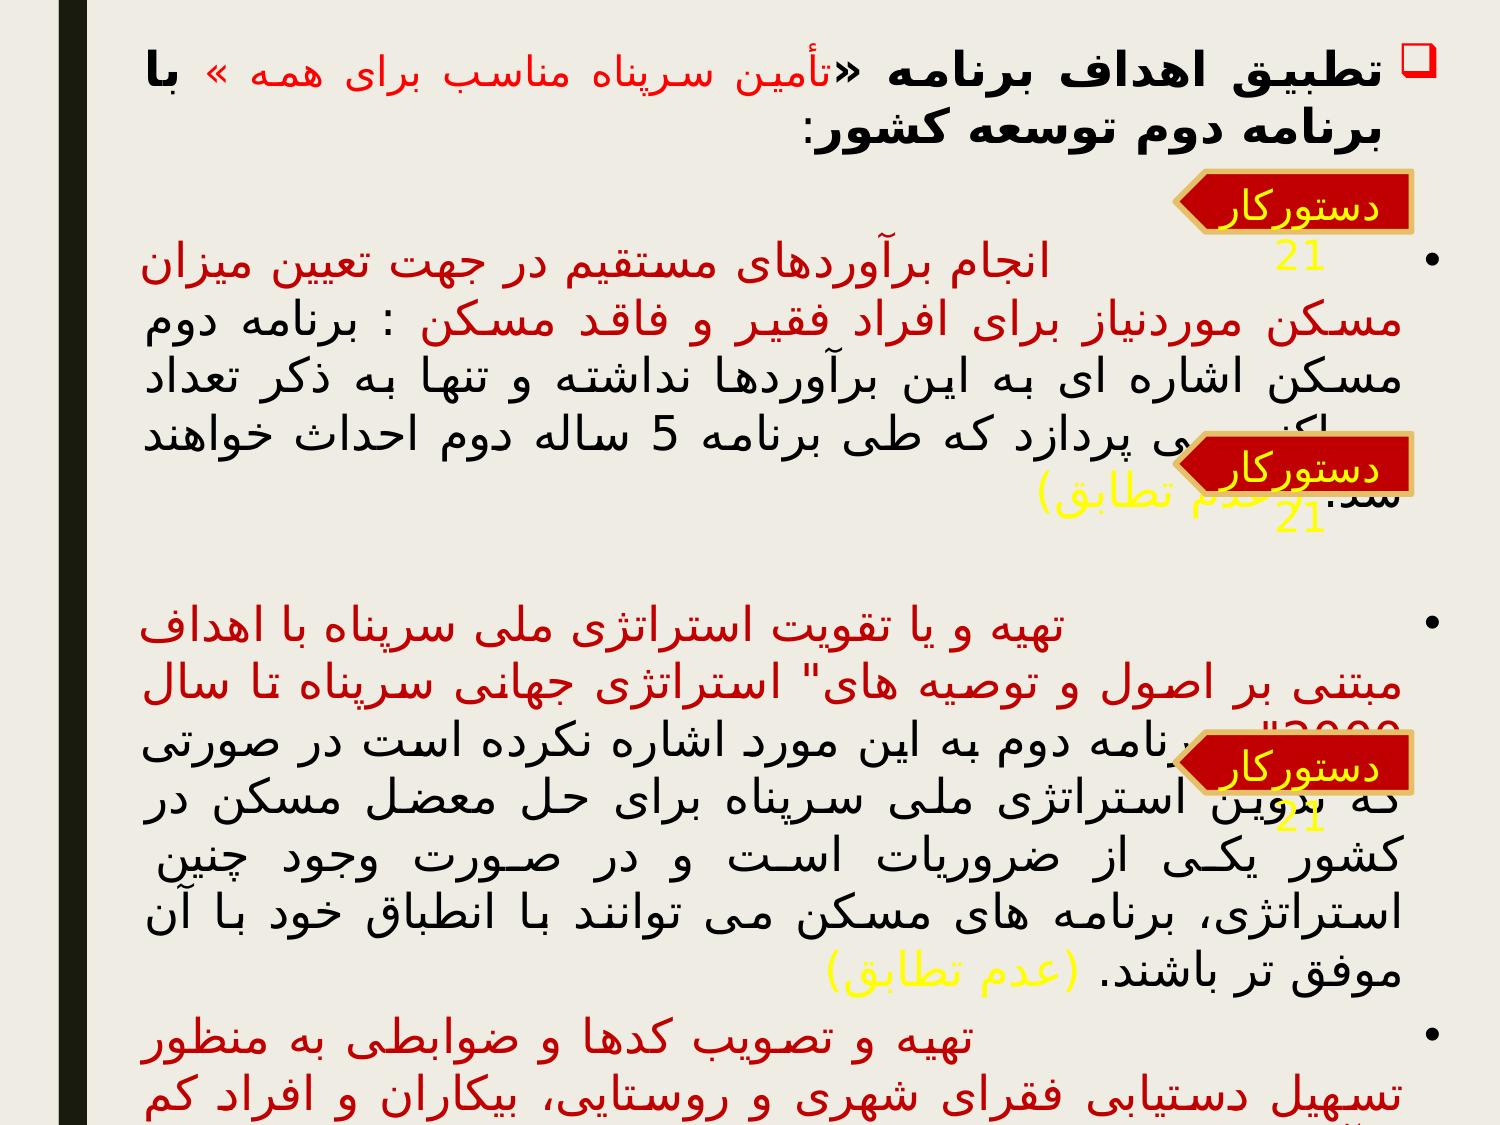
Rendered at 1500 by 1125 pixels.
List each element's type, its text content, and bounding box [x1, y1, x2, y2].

text_box دستورکار 21 [1172, 430, 1415, 497]
text_box تطبیق اهداف برنامه «تأمین سرپناه مناسب برای همه » با برنامه دوم توسعه کشور: انجام برآوردهای مستقیم در جهت تعیین میزان مسکن موردنیاز برای افراد فقیر و فاقد مسکن : برنامه دوم مسکن اشاره ای به این برآوردها نداشته و تنها به ذکر تعداد مساکنی می پردازد که طی برنامه 5 ساله دوم احداث خواهند شد. ( عدم تطابق) تهیه و یا تقویت استراتژی ملی سرپناه با اهداف مبتنی بر اصول و توصیه های" استراتژی جهانی سرپناه تا سال 2000" : برنامه دوم به این مورد اشاره نکرده است در صورتی که تدوین استراتژی ملی سرپناه برای حل معضل مسکن در کشور یکی از ضروریات است و در صورت وجود چنین استراتژی، برنامه های مسکن می توانند با انطباق خود با آن موفق تر باشند. (عدم تطابق) تهیه و تصویب کدها و ضوابطی به منظور تسهیل دستیابی فقرای شهری و روستایی، بیکاران و افراد کم درآمد به زمین، منابع مالی و مصالح ساختمانی ارزان قیمت : در برنامه دوم مسکن در بخش «مسکن حمایت شده» بر حمایت دولت از بهره برداران واحدهای مسکونی که براساس استانداردهای الگوی مصرف احداث شده باشند، تأکید شده است. این حمایت شامل پرداخت یارانه حق انشعاب آب، برق، گاز، عوارض زیربنا و وام ارزان قیمت است. (تطابق) [123, 30, 1456, 1125]
text_box دستورکار 21 [1172, 168, 1415, 235]
text_box دستورکار 21 [1172, 729, 1415, 796]
